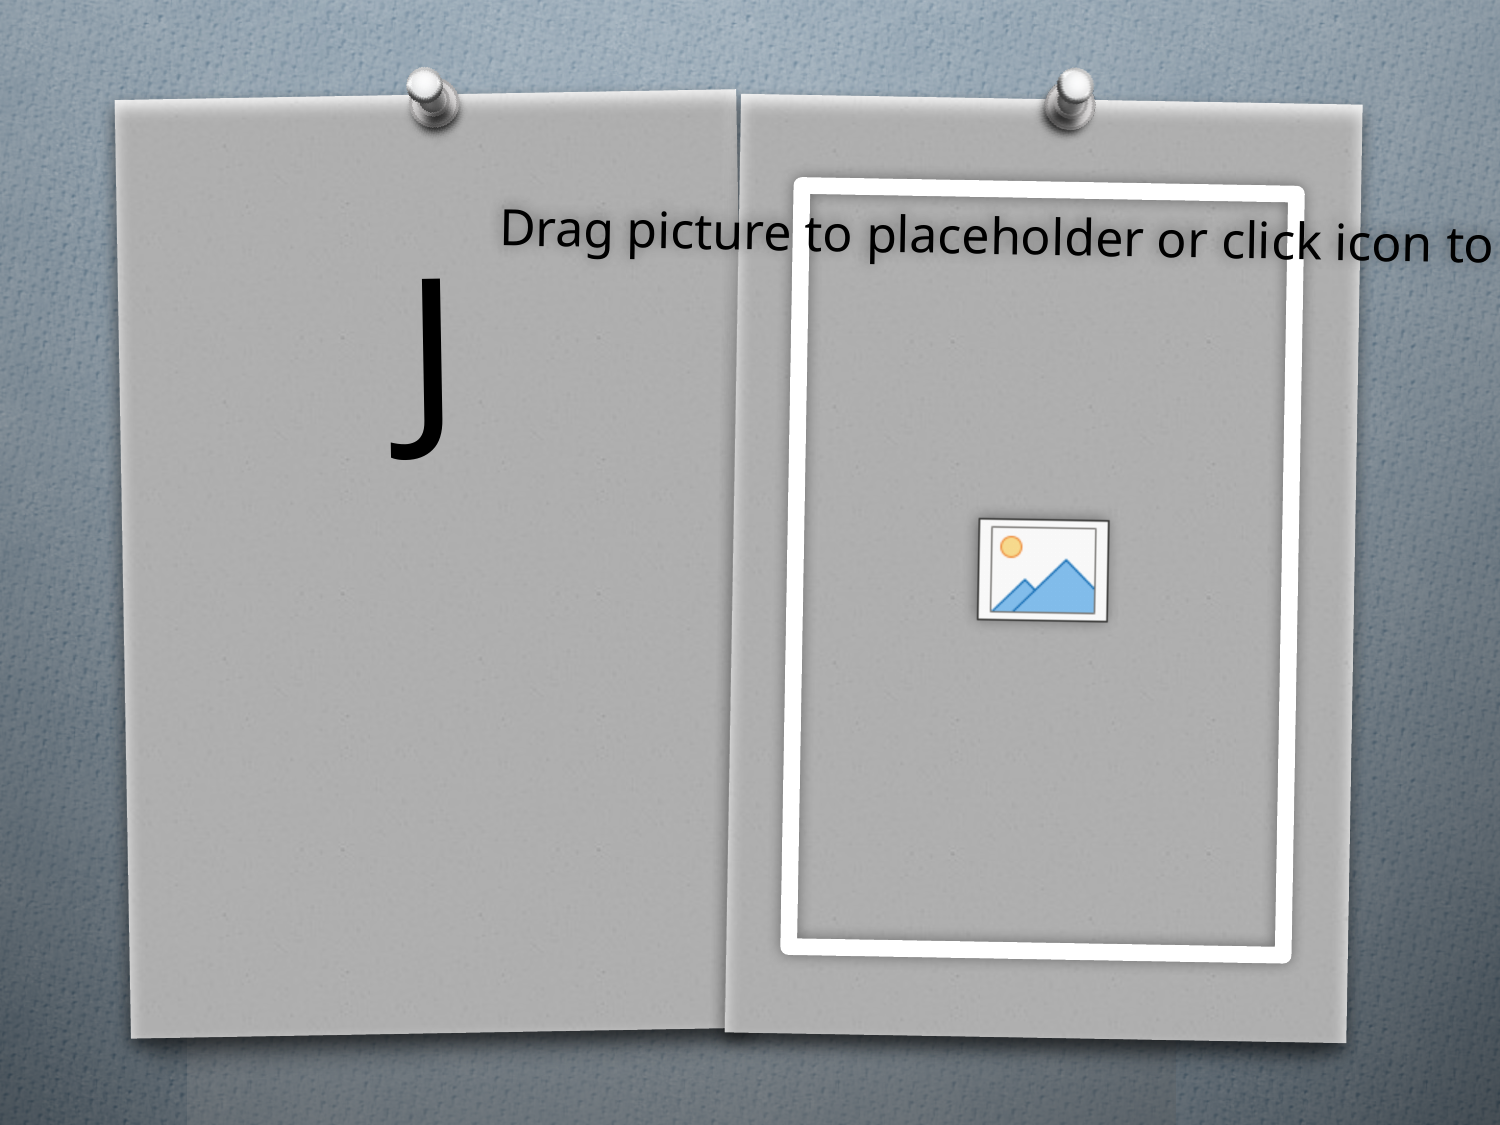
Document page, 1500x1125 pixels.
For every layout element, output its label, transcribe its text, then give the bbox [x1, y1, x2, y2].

picture [803, 197, 1282, 943]
picture [375, 33, 497, 157]
picture [1016, 41, 1138, 162]
title J [179, 222, 687, 475]
